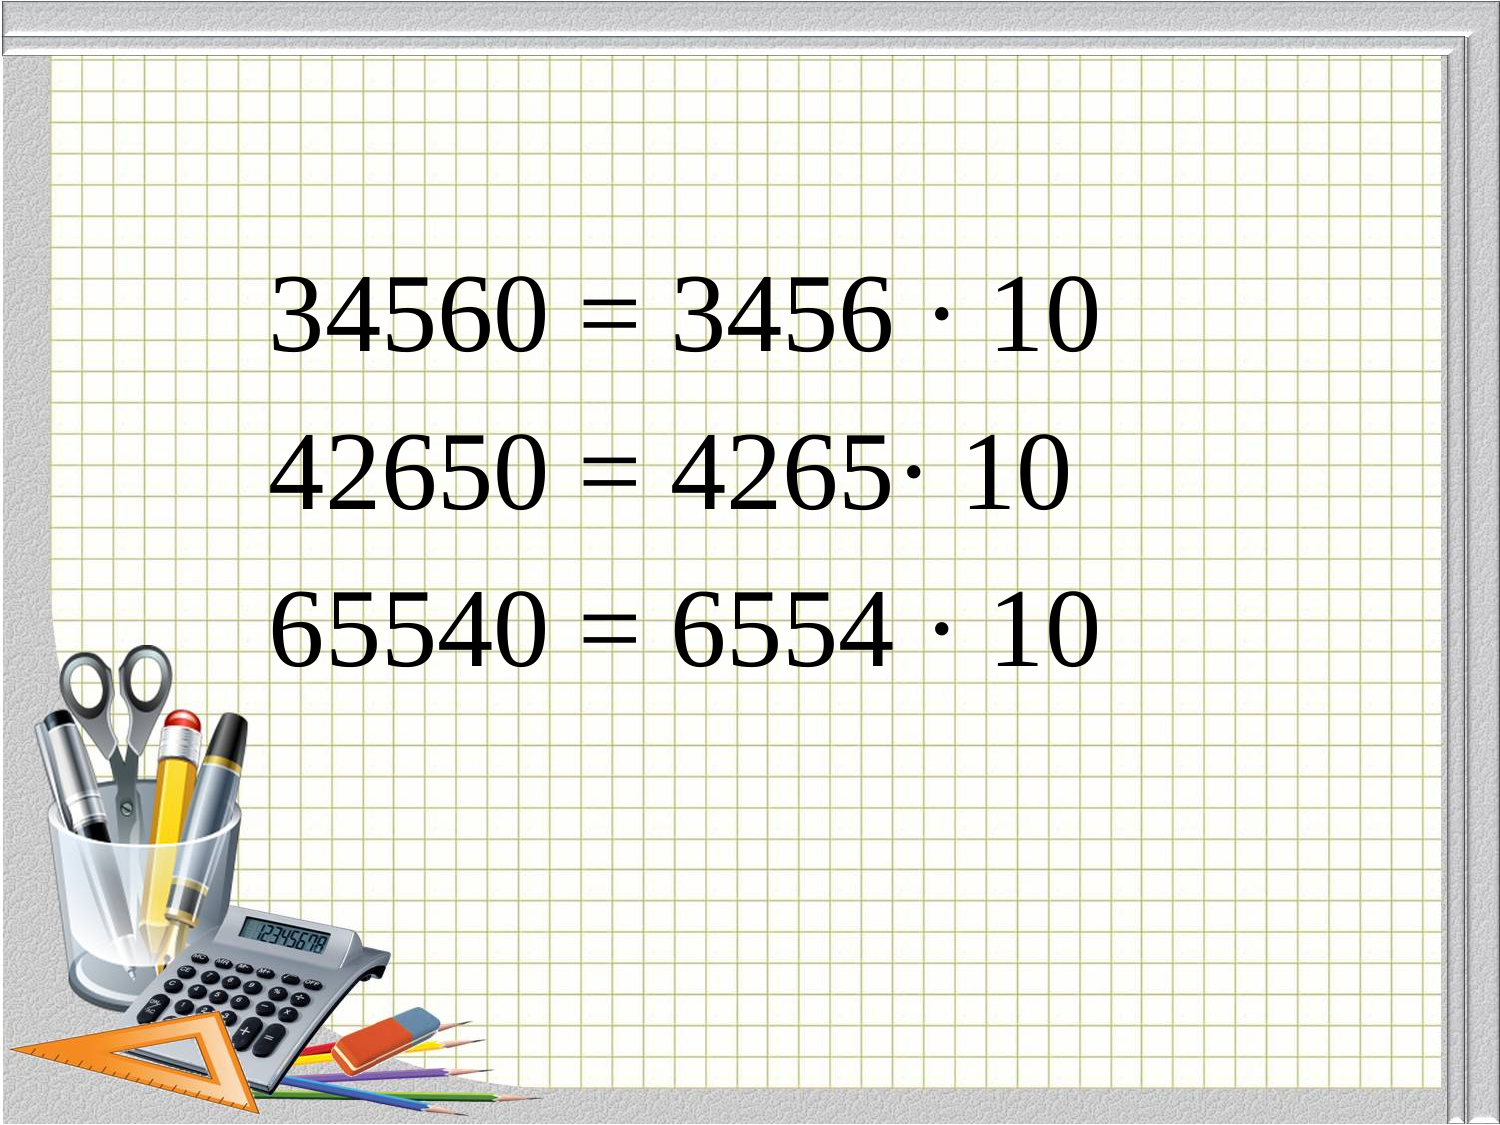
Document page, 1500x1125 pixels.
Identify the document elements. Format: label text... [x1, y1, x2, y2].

list 34560 = 3456 · 10 42650 = 4265· 10 65540 = 6554 · 10 [253, 231, 1402, 975]
picture [0, 0, 1500, 1125]
